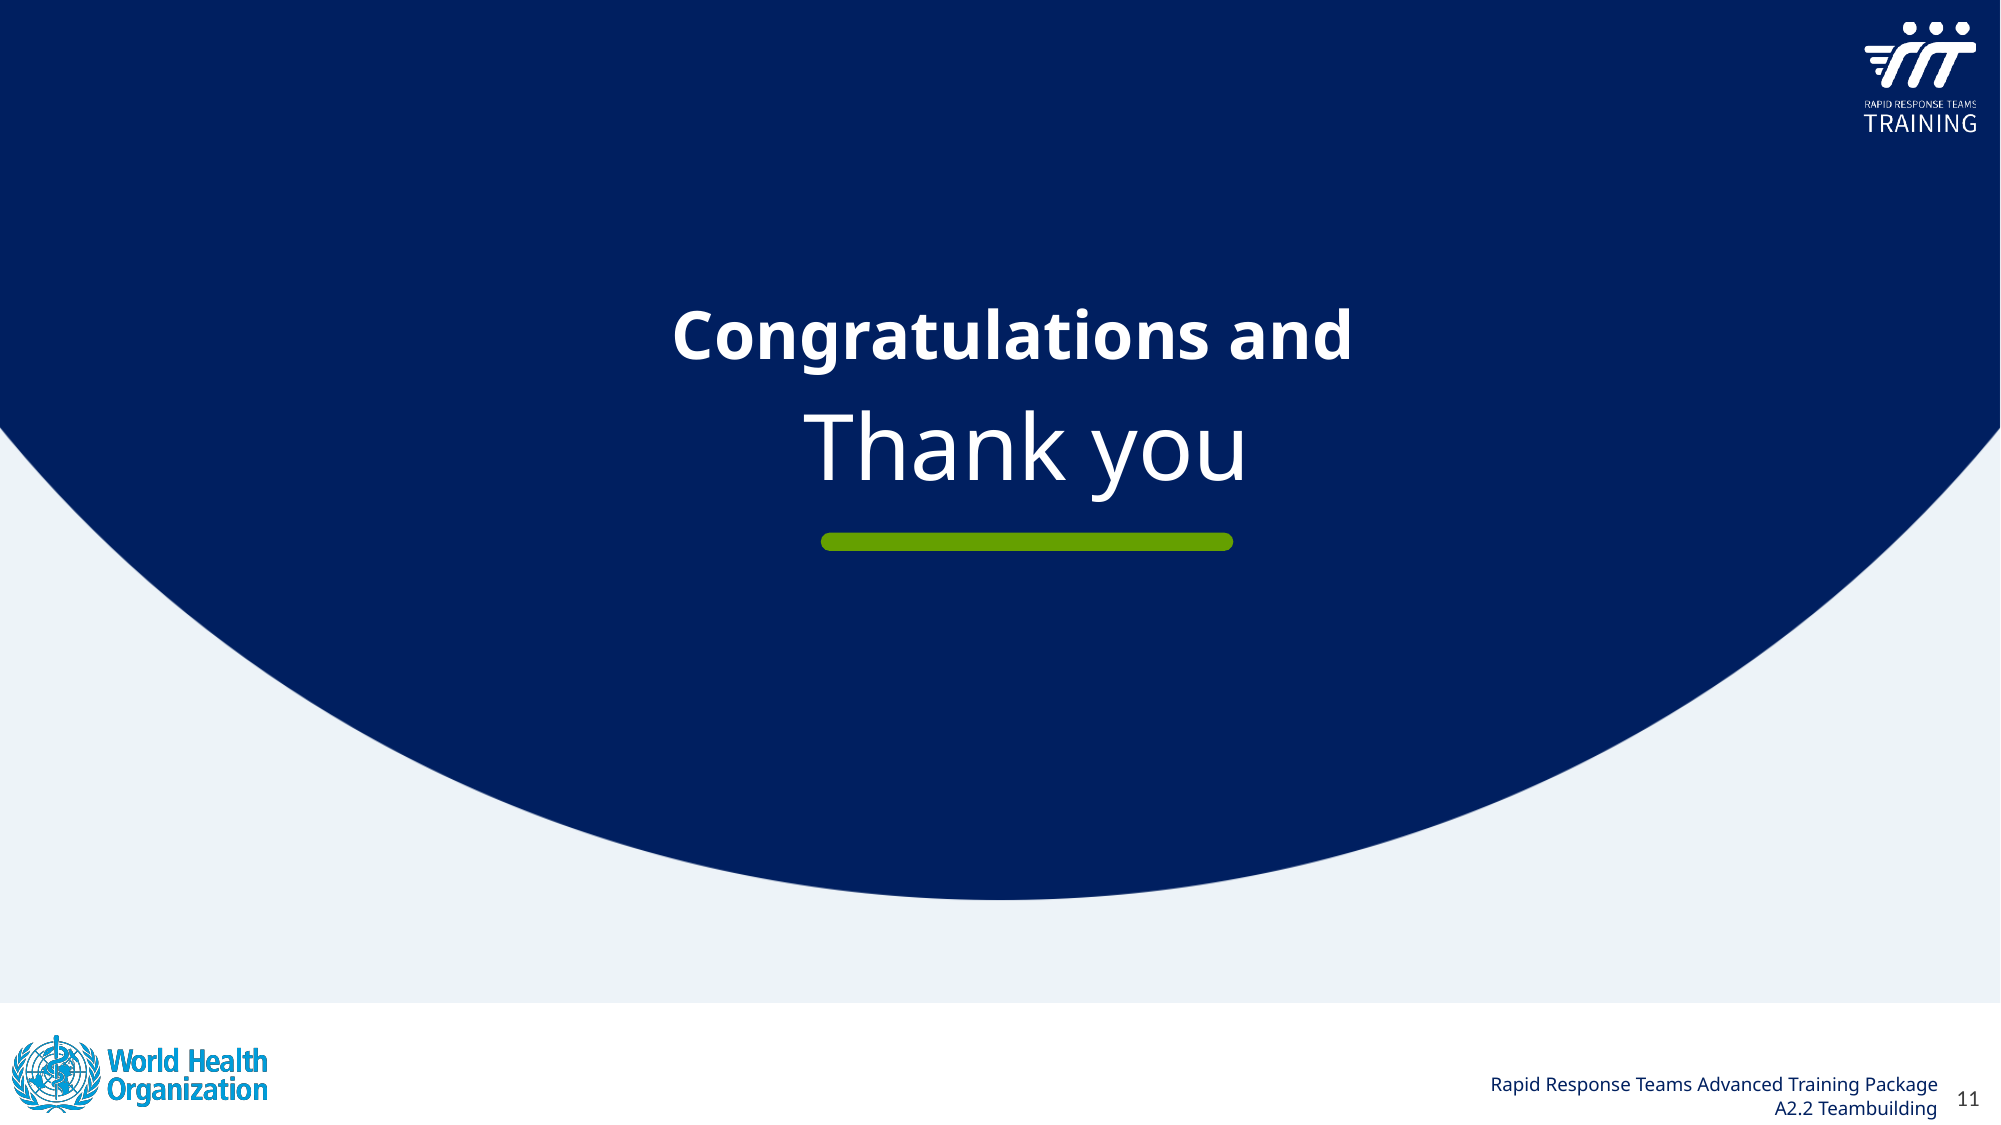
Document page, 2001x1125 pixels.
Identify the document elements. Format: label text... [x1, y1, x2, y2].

picture [71, 1053, 90, 1091]
picture [12, 1035, 54, 1068]
picture [36, 1088, 78, 1105]
picture [12, 1083, 48, 1113]
picture [0, 0, 2001, 1003]
text_box Congratulations and [523, 267, 1521, 408]
picture [30, 1083, 37, 1091]
picture [22, 1062, 26, 1077]
picture [59, 1035, 267, 1113]
picture [40, 1062, 47, 1070]
picture [24, 1054, 36, 1087]
picture [46, 1056, 54, 1062]
picture [34, 1054, 43, 1078]
picture [50, 1108, 62, 1113]
